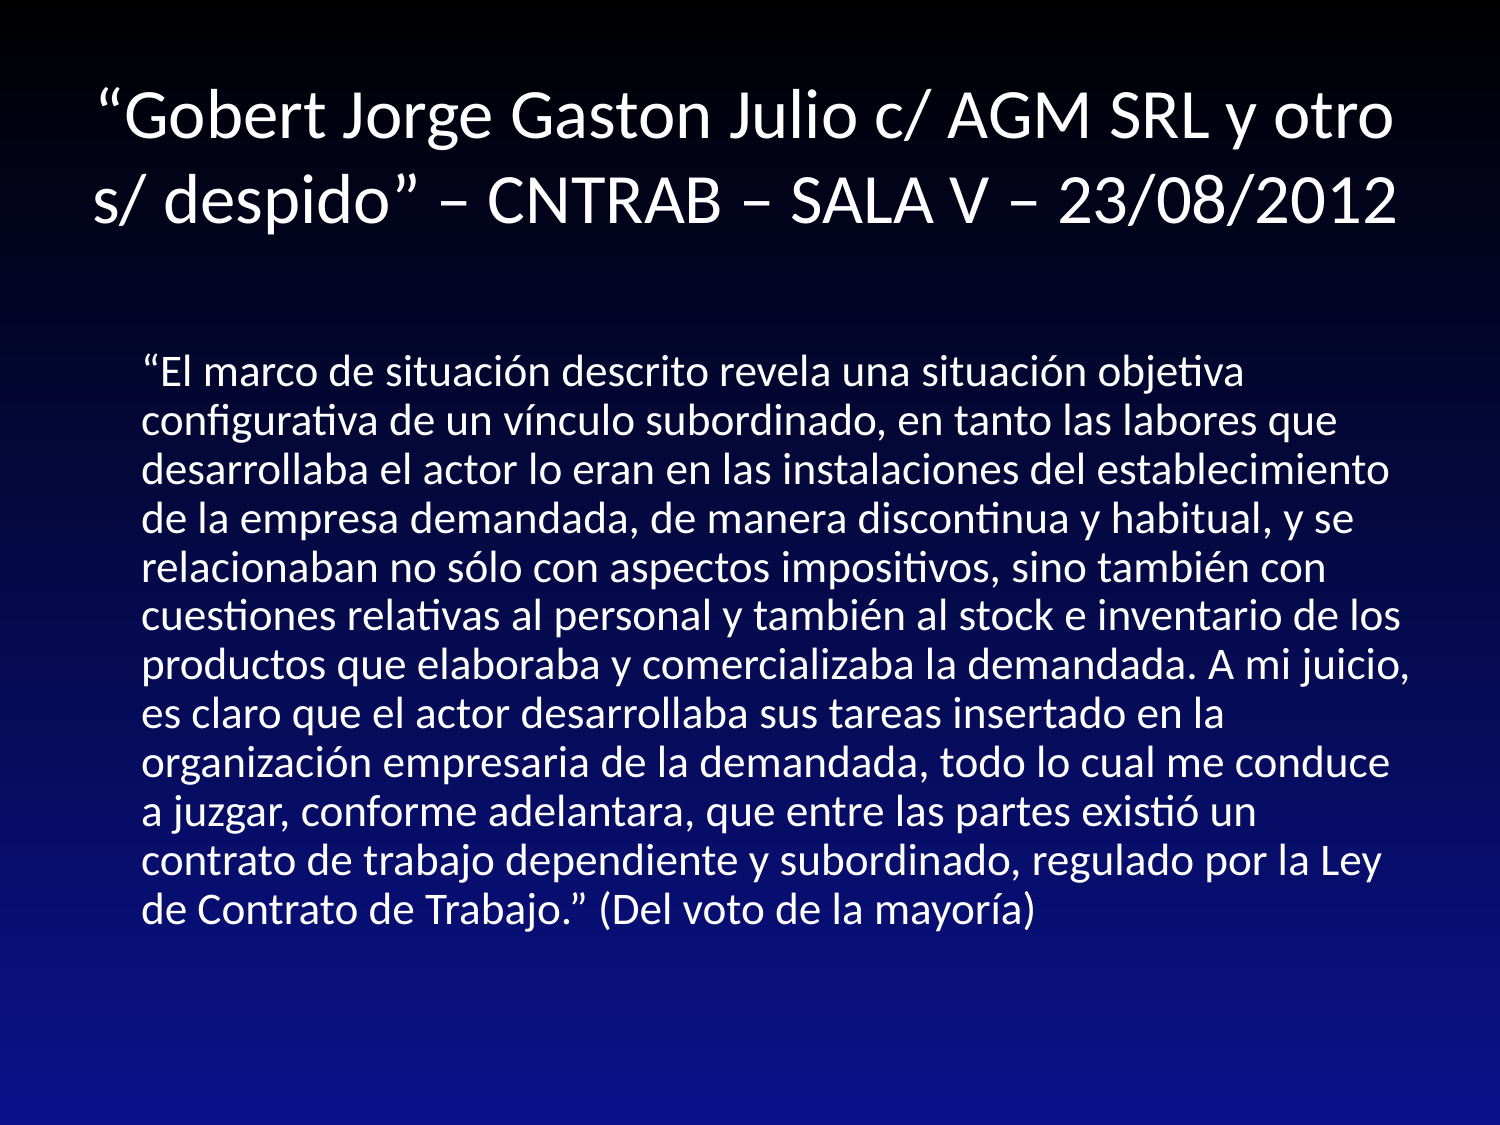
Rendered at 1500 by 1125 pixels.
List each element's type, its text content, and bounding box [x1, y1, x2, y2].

title “Gobert Jorge Gaston Julio c/ AGM SRL y otro s/ despido” – CNTRAB – SALA V – 23/08/2012 [64, 30, 1428, 360]
list “El marco de situación descrito revela una situación objetiva configurativa de un vínculo subordinado, en tanto las labores que desarrollaba el actor lo eran en las instalaciones del establecimiento de la empresa demandada, de manera discontinua y habitual, y se relacionaban no sólo con aspectos impositivos, sino también con cuestiones relativas al personal y también al stock e inventario de los productos que elaboraba y comercializaba la demandada. A mi juicio, es claro que el actor desarrollaba sus tareas insertado en la organización empresaria de la demandada, todo lo cual me conduce a juzgar, conforme adelantara, que entre las partes existió un contrato de trabajo dependiente y subordinado, regulado por la Ley de Contrato de Trabajo.” (Del voto de la mayoría) [76, 290, 1428, 1022]
